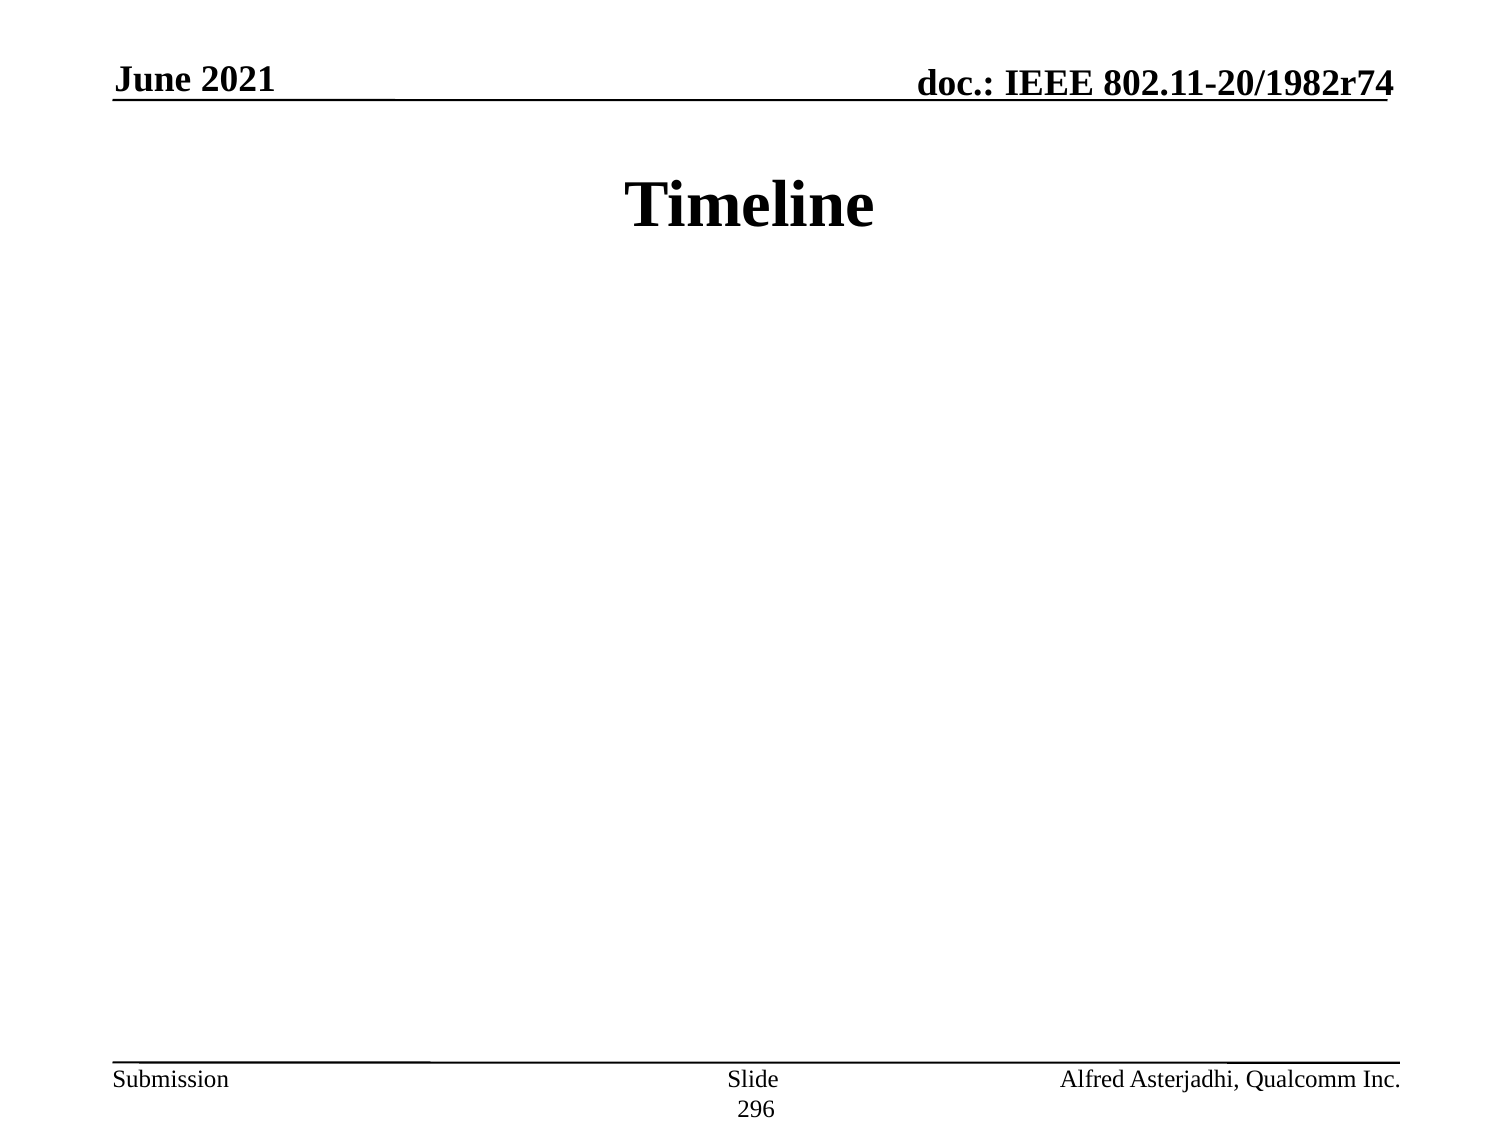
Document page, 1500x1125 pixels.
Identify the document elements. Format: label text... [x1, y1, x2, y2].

slide_number Slide 296 [712, 1061, 800, 1123]
footer Alfred Asterjadhi, Qualcomm Inc. [878, 1061, 1402, 1093]
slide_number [114, 54, 423, 100]
title Timeline [112, 112, 1388, 288]
